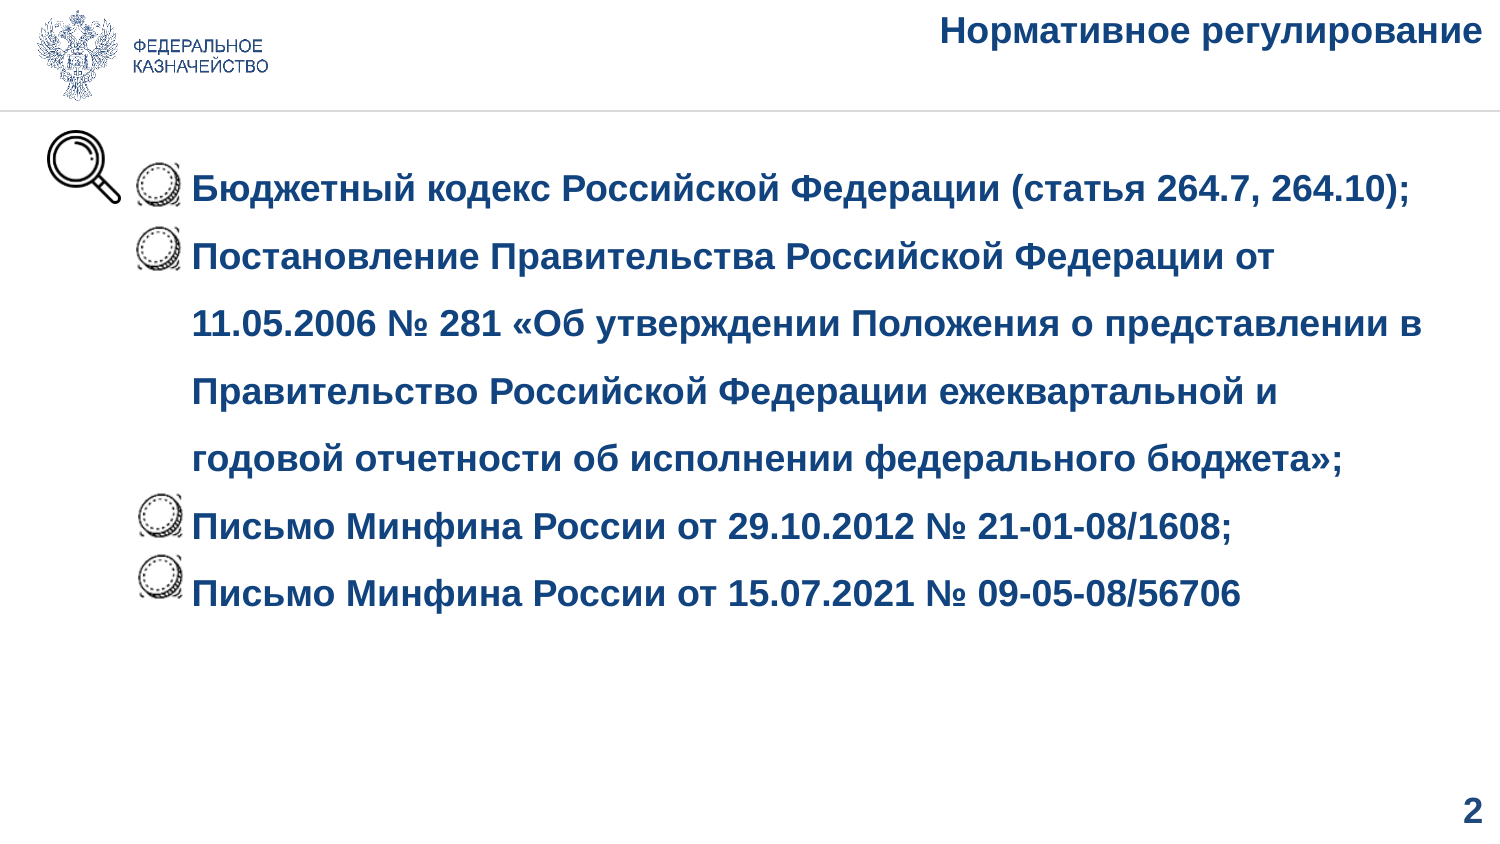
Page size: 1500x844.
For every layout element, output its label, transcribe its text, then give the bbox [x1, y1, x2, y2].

picture [130, 484, 192, 607]
title Нормативное регулирование [771, 5, 1484, 52]
picture [46, 130, 121, 205]
picture [128, 217, 190, 279]
picture [128, 153, 190, 215]
slide_number 1 [1138, 786, 1484, 831]
picture [37, 10, 268, 101]
text_box Бюджетный кодекс Российской Федерации (статья 264.7, 264.10); Постановление Правительства Российской Федерации от 11.05.2006 № 281 «Об утверждении Положения о представлении в Правительство Российской Федерации ежеквартальной и годовой отчетности об исполнении федерального бюджета»; Письмо Минфина России от 29.10.2012 № 21-01-08/1608; Письмо Минфина России от 15.07.2021 № 09-05-08/56706 [148, 134, 1450, 622]
